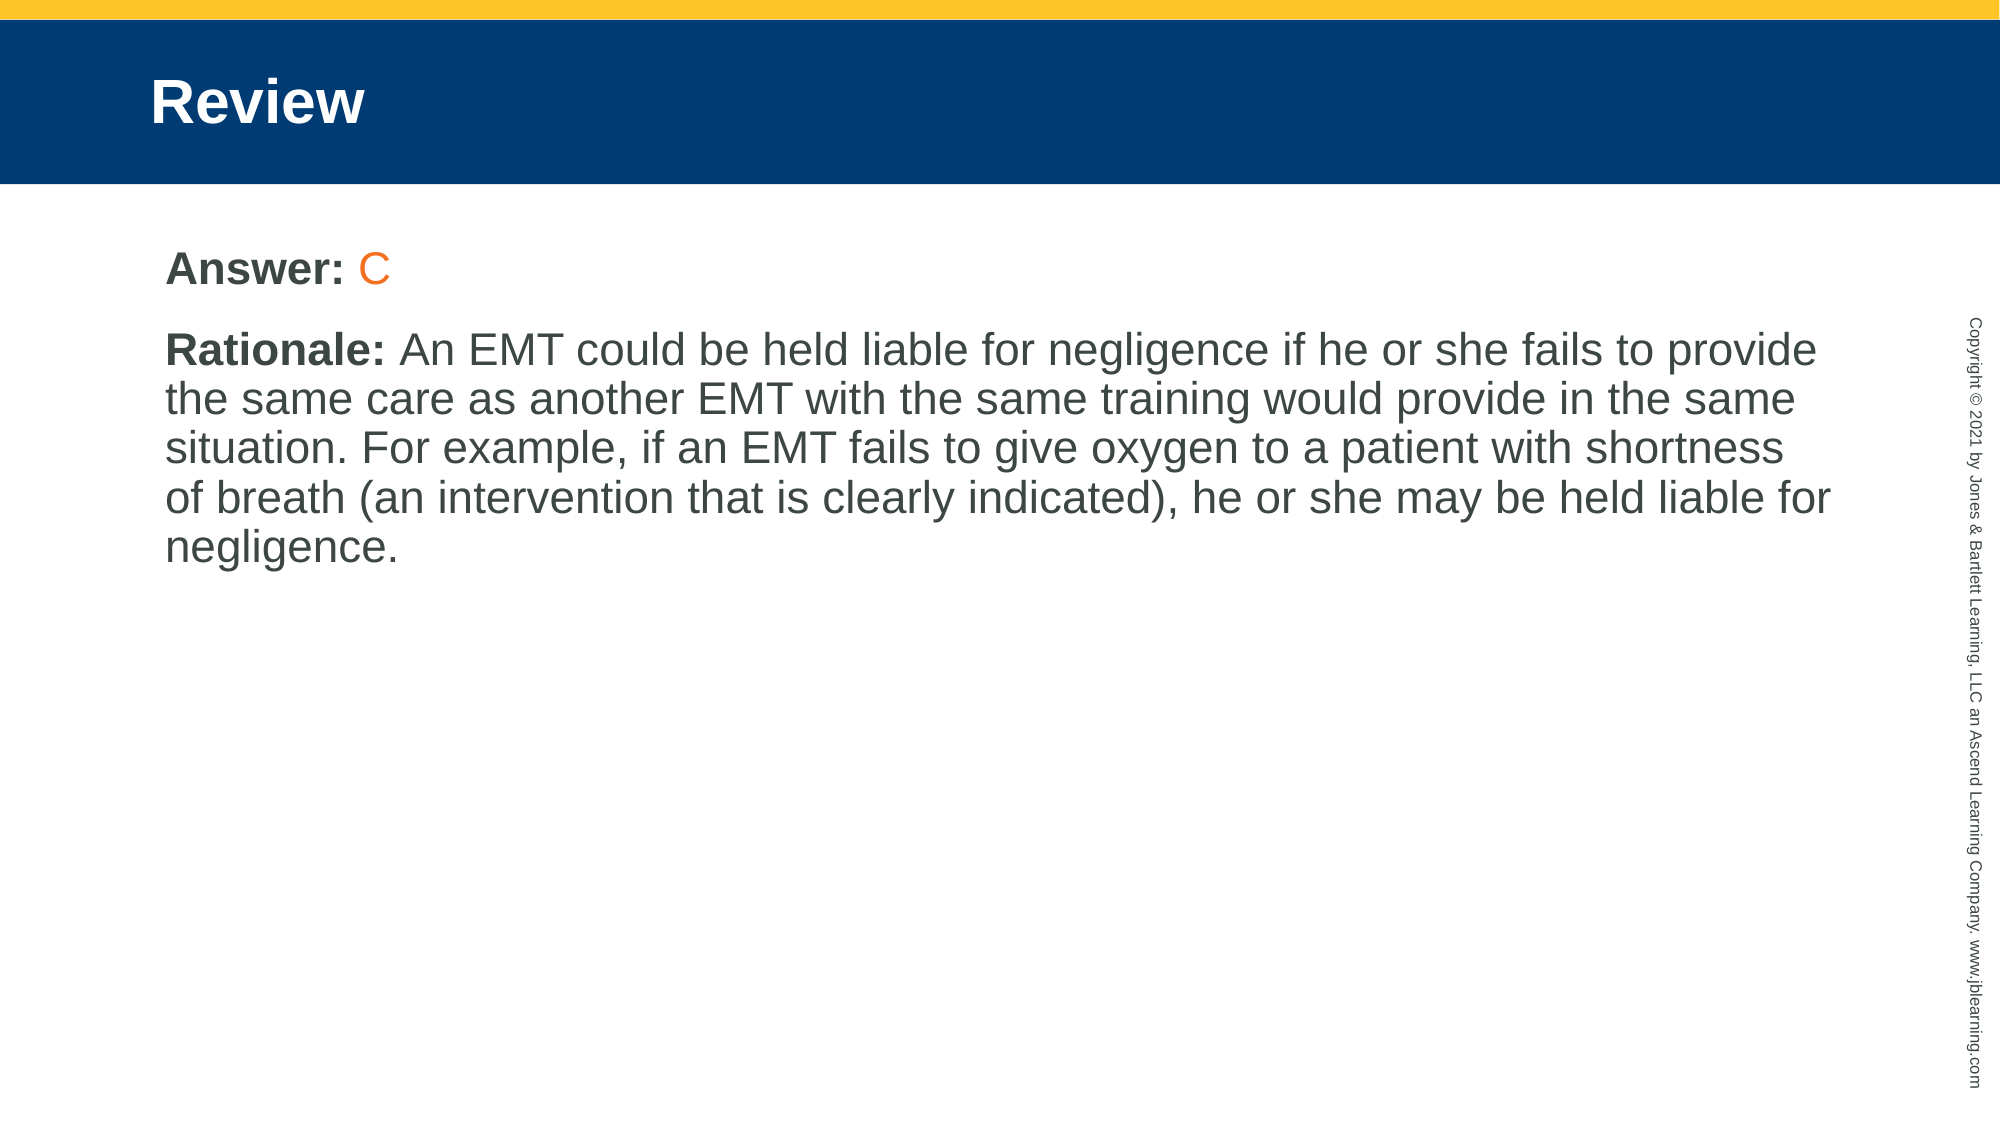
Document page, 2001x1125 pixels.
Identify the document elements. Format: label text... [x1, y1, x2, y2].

list Answer: C Rationale: An EMT could be held liable for negligence if he or she fails to provide the same care as another EMT with the same training would provide in the same situation. For example, if an EMT fails to give oxygen to a patient with shortness of breath (an intervention that is clearly indicated), he or she may be held liable for negligence. [150, 237, 1850, 1025]
title Review [0, 19, 2000, 185]
